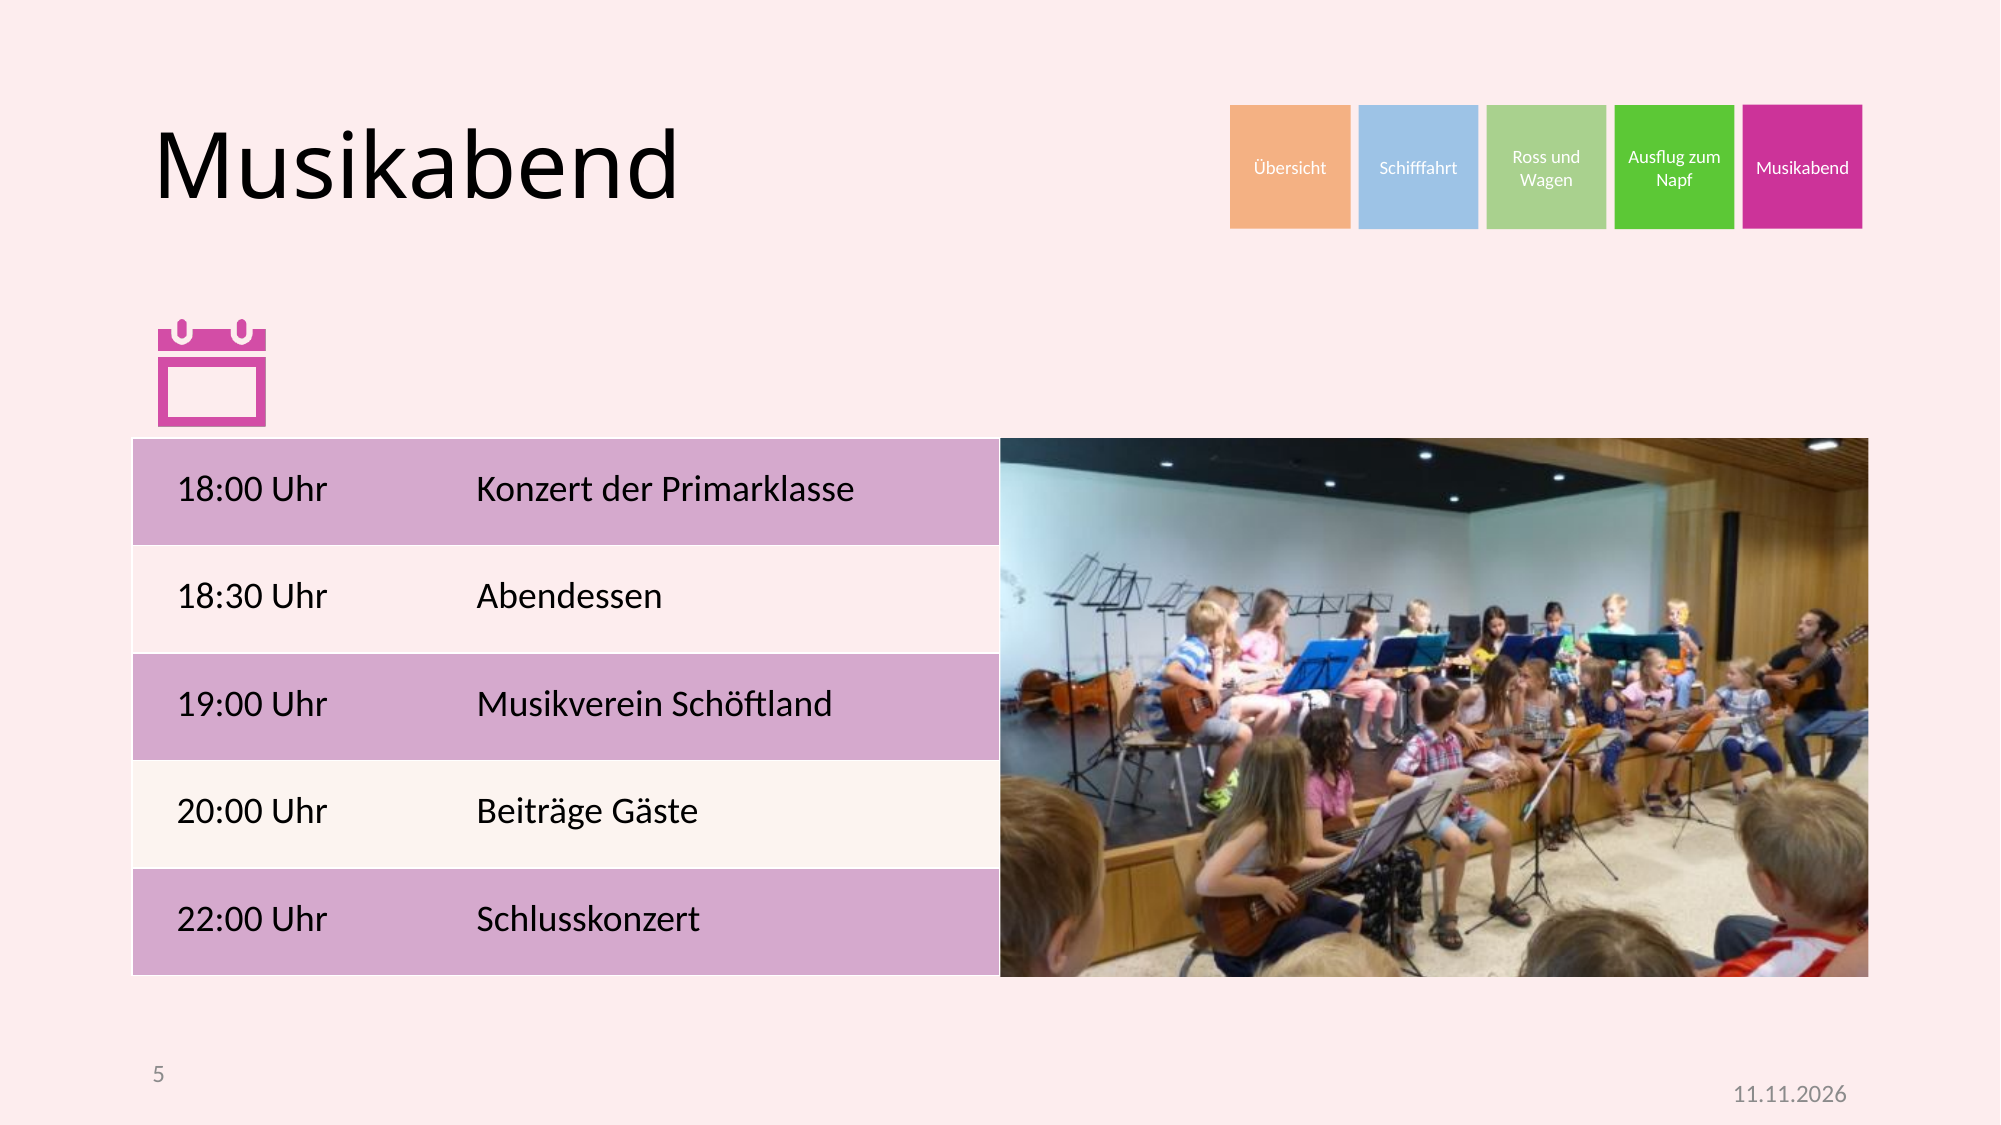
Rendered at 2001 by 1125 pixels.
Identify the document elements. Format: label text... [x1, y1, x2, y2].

picture [136, 297, 287, 437]
table_header 18:00 Uhr Konzert der Primarklasse [133, 439, 999, 545]
table_cell 20:00 Uhr Beiträge Gäste [133, 761, 999, 867]
title Musikabend [137, 59, 1196, 278]
slide_number 5 [137, 1042, 588, 1103]
table_cell 22:00 Uhr Schlusskonzert [133, 869, 999, 975]
table_cell 18:30 Uhr Abendessen [133, 546, 999, 652]
table_cell 19:00 Uhr Musikverein Schöftland [133, 654, 999, 760]
picture [1000, 437, 1869, 977]
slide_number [1412, 1062, 1863, 1123]
